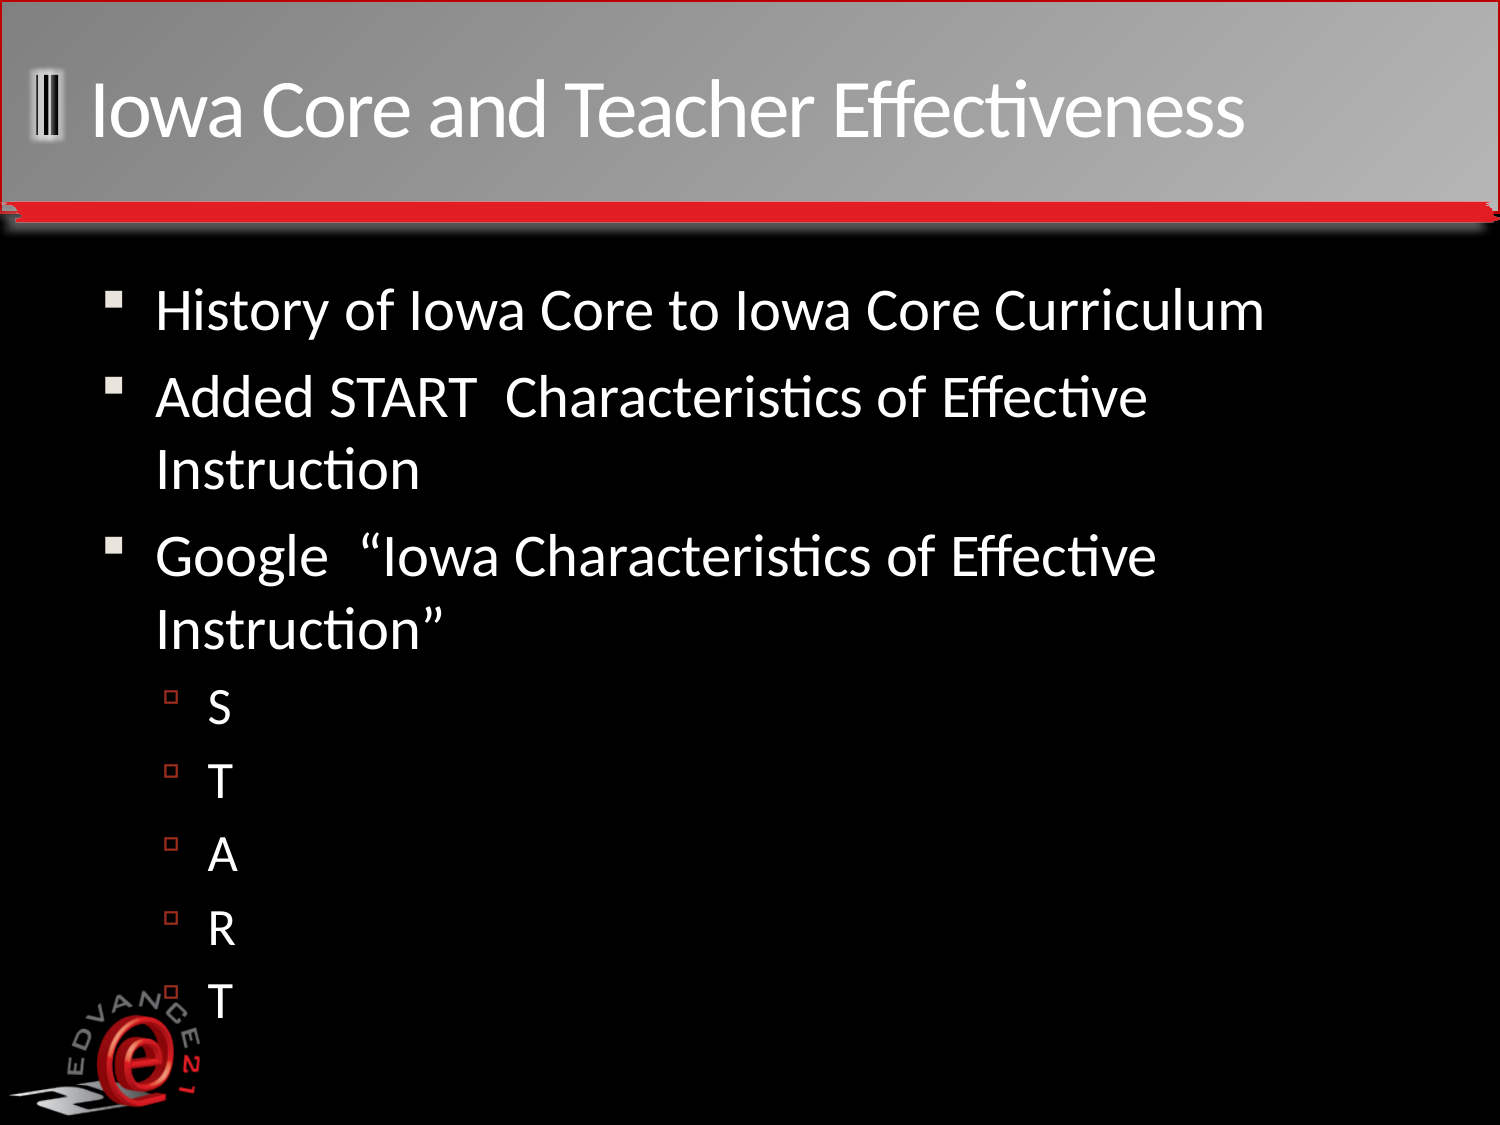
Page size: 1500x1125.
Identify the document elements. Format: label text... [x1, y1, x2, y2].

picture [0, 199, 1500, 225]
title Iowa Core and Teacher Effectiveness [75, 46, 1425, 188]
picture [0, 983, 225, 1125]
list History of Iowa Core to Iowa Core Curriculum Added START Characteristics of Effective Instruction Google “Iowa Characteristics of Effective Instruction” S T A R T [75, 262, 1425, 1043]
